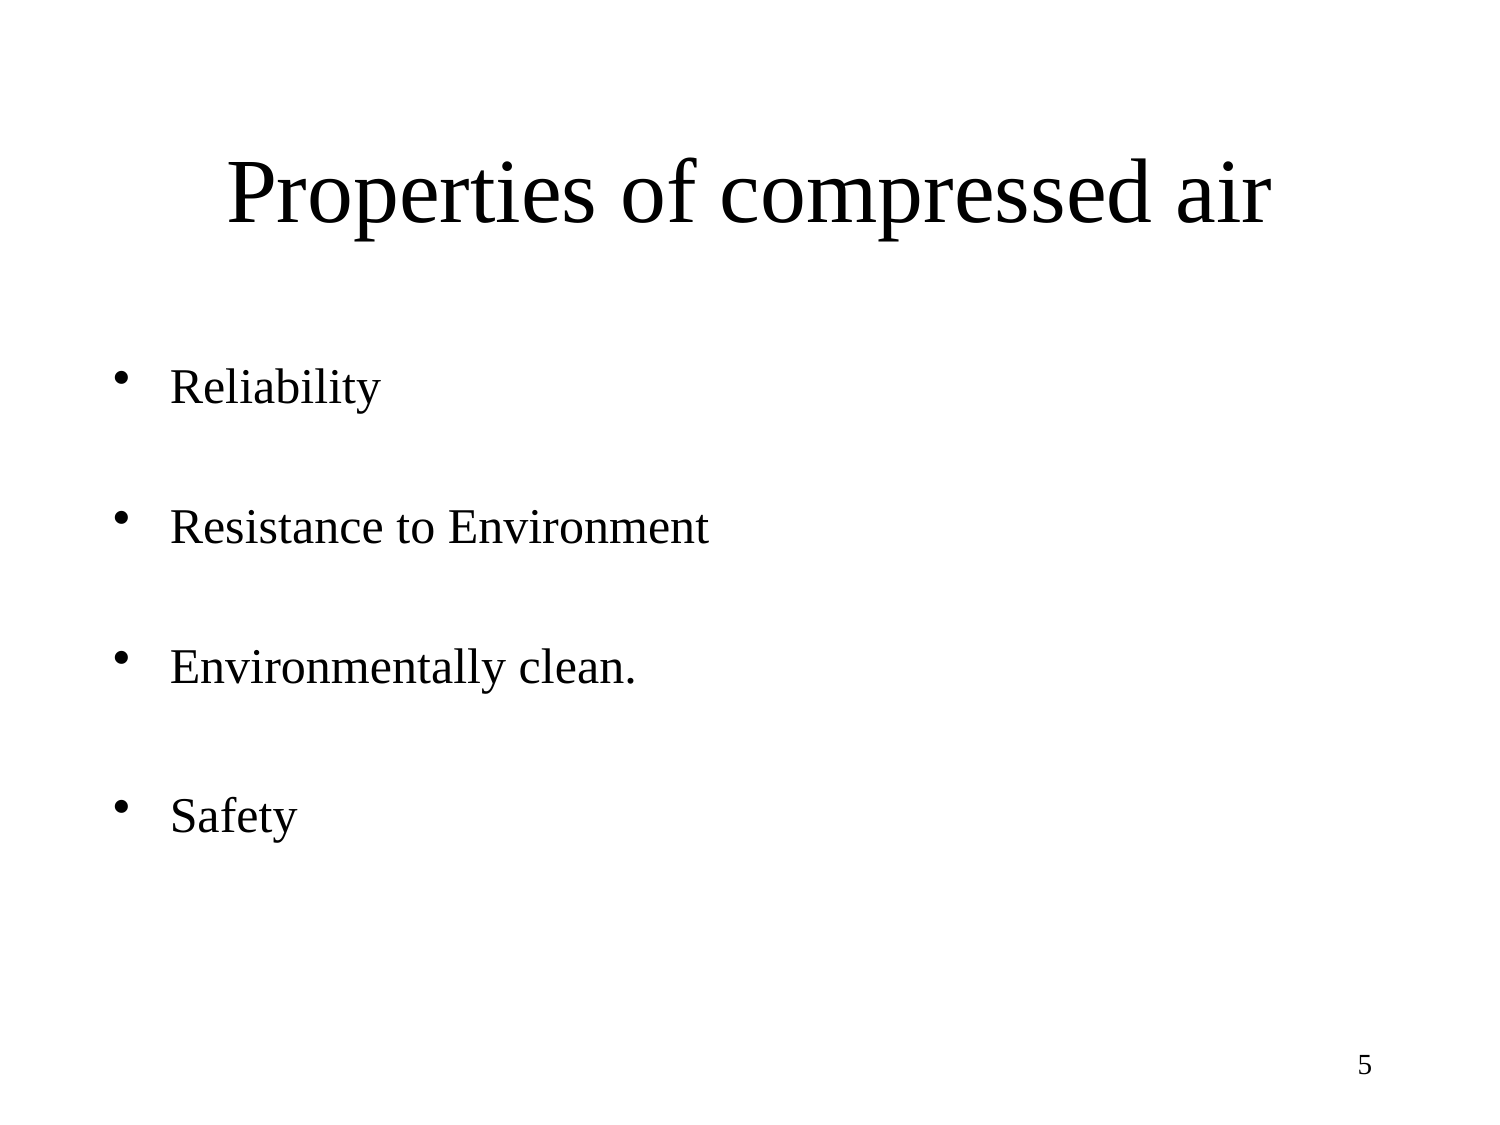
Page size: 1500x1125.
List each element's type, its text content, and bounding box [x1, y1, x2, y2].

list Reliability Resistance to Environment Environmentally clean. Safety [98, 345, 1374, 1022]
title Properties of compressed air [112, 91, 1388, 280]
slide_number 5 [1074, 1024, 1388, 1101]
